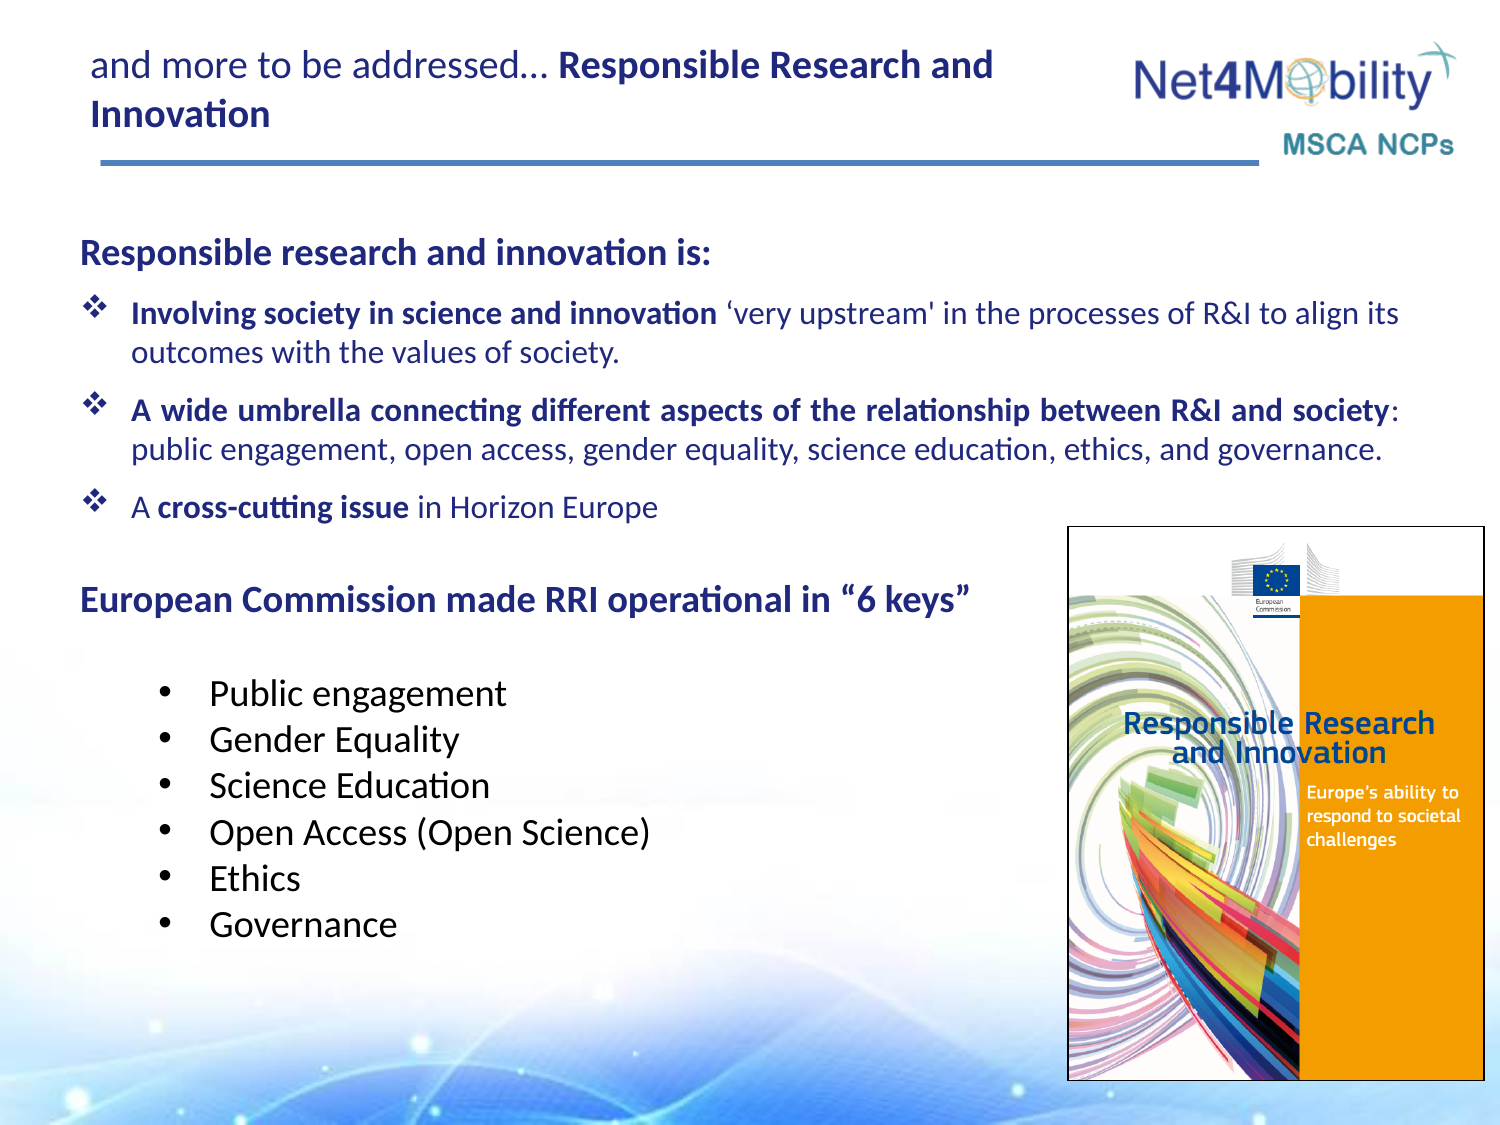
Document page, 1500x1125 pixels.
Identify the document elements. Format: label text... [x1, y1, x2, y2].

list Responsible research and innovation is: Involving society in science and innovation ‘very upstream' in the processes of R&I to align its outcomes with the values of society. A wide umbrella connecting different aspects of the relationship between R&I and society: public engagement, open access, gender equality, science education, ethics, and governance. A cross-cutting issue in Horizon Europe European Commission made RRI operational in “6 keys” Public engagement Gender Equality Science Education Open Access (Open Science) Ethics Governance [64, 219, 1415, 963]
picture [0, 0, 1500, 1125]
title and more to be addressed… Responsible Research and Innovation [75, 30, 1128, 144]
